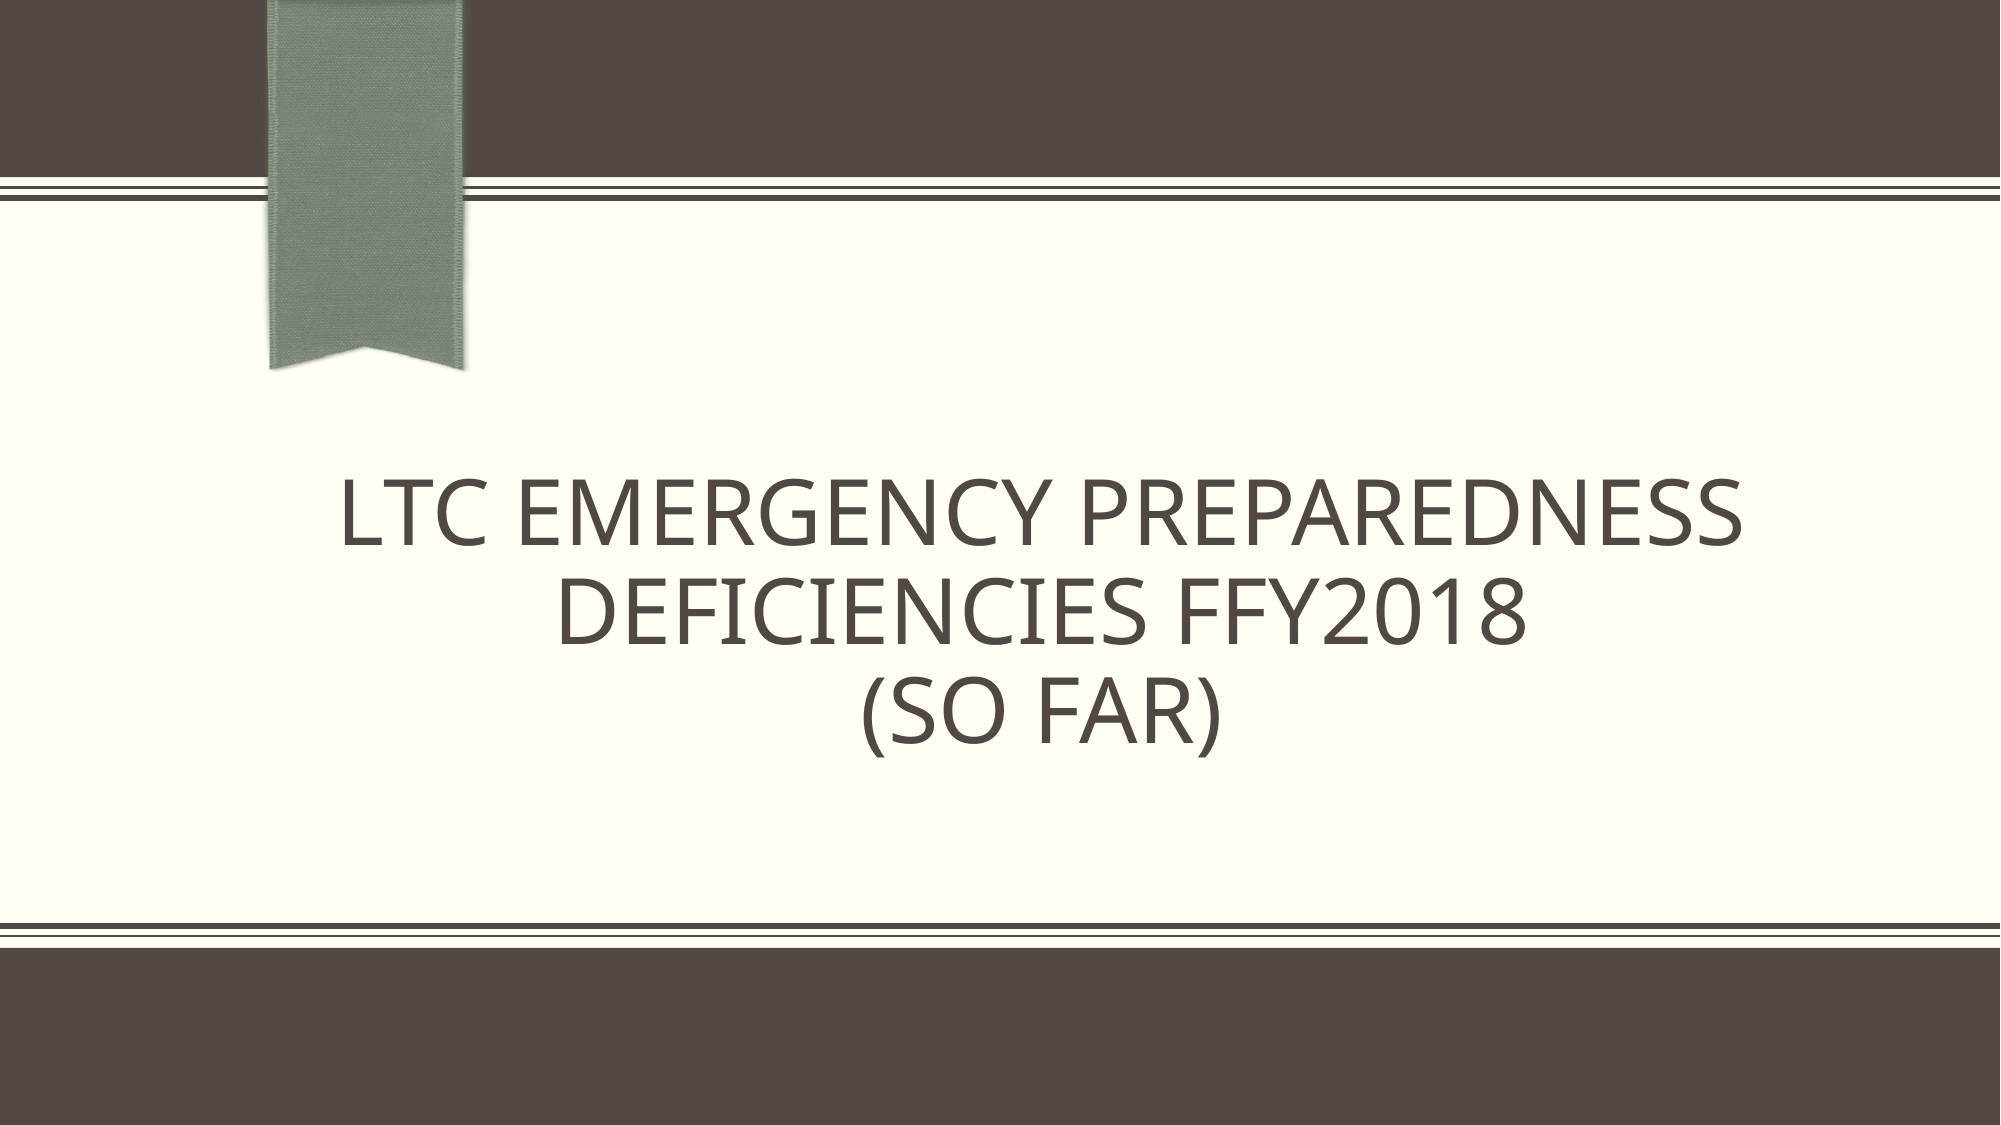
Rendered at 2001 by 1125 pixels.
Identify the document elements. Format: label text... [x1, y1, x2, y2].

title LTC Emergency preparedness deficiencies ffy2018 (so Far) [117, 432, 1967, 797]
